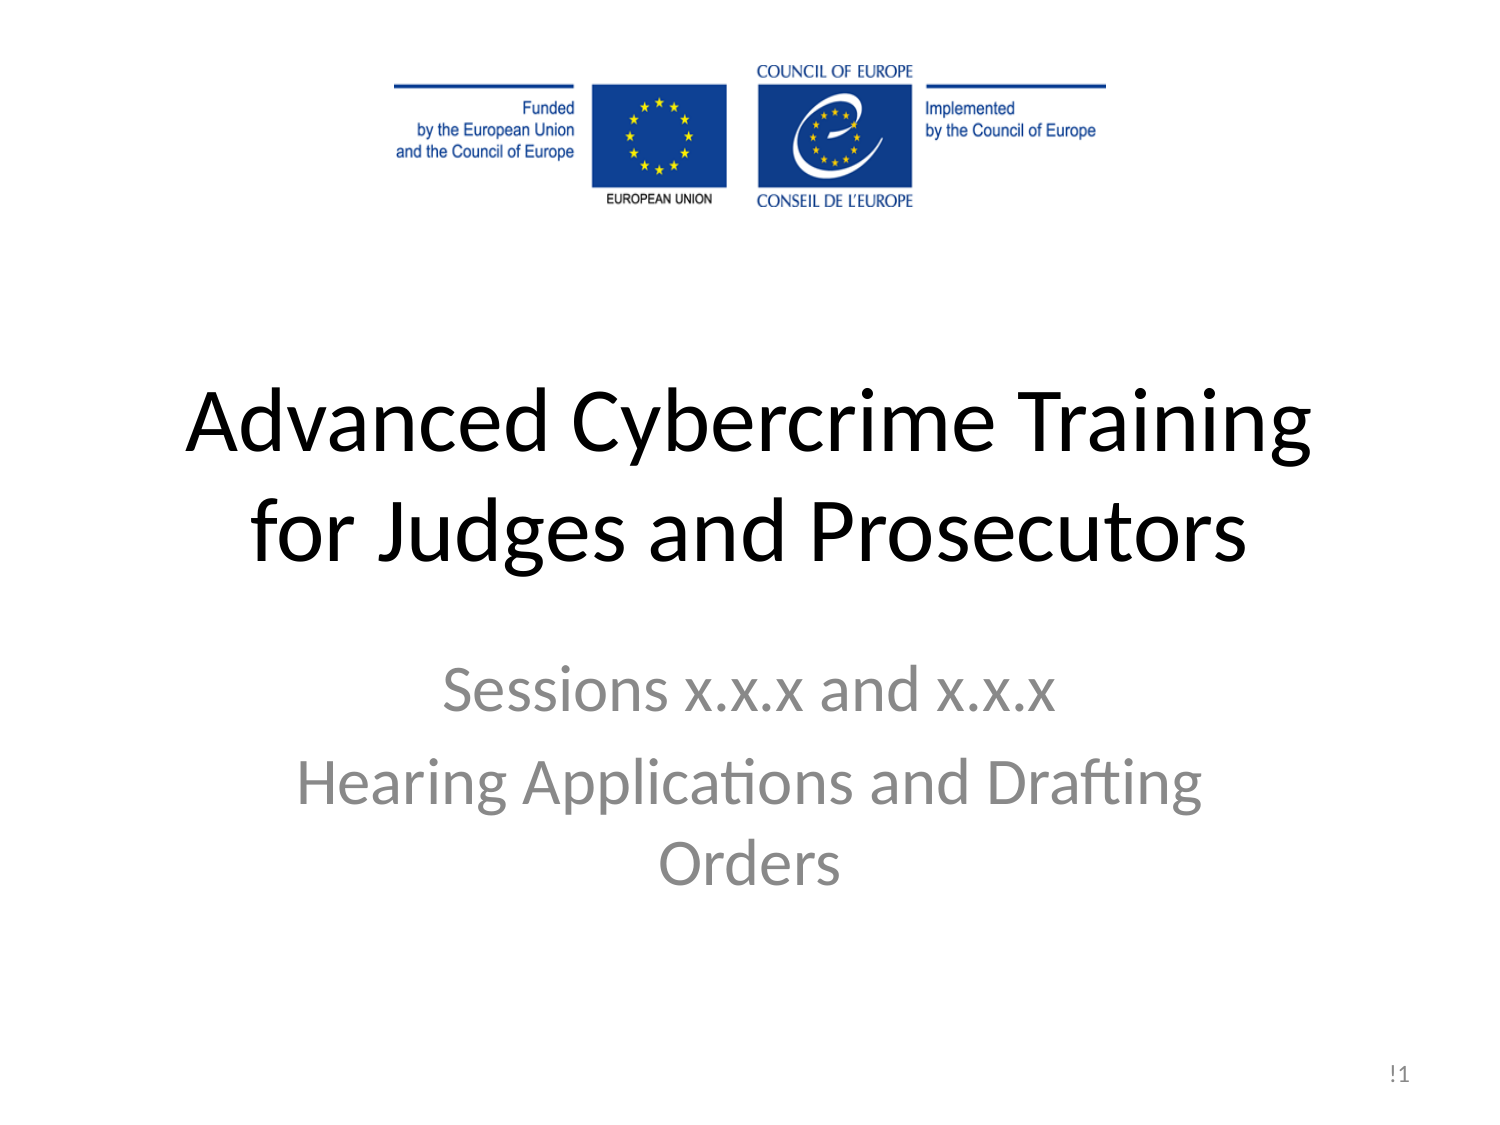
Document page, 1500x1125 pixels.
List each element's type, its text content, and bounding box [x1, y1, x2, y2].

slide_number !1 [1074, 1042, 1425, 1103]
subtitle Sessions x.x.x and x.x.x Hearing Applications and Drafting Orders [225, 637, 1275, 925]
title Advanced Cybercrime Training for Judges and Prosecutors [112, 349, 1388, 591]
picture [394, 65, 1106, 208]
